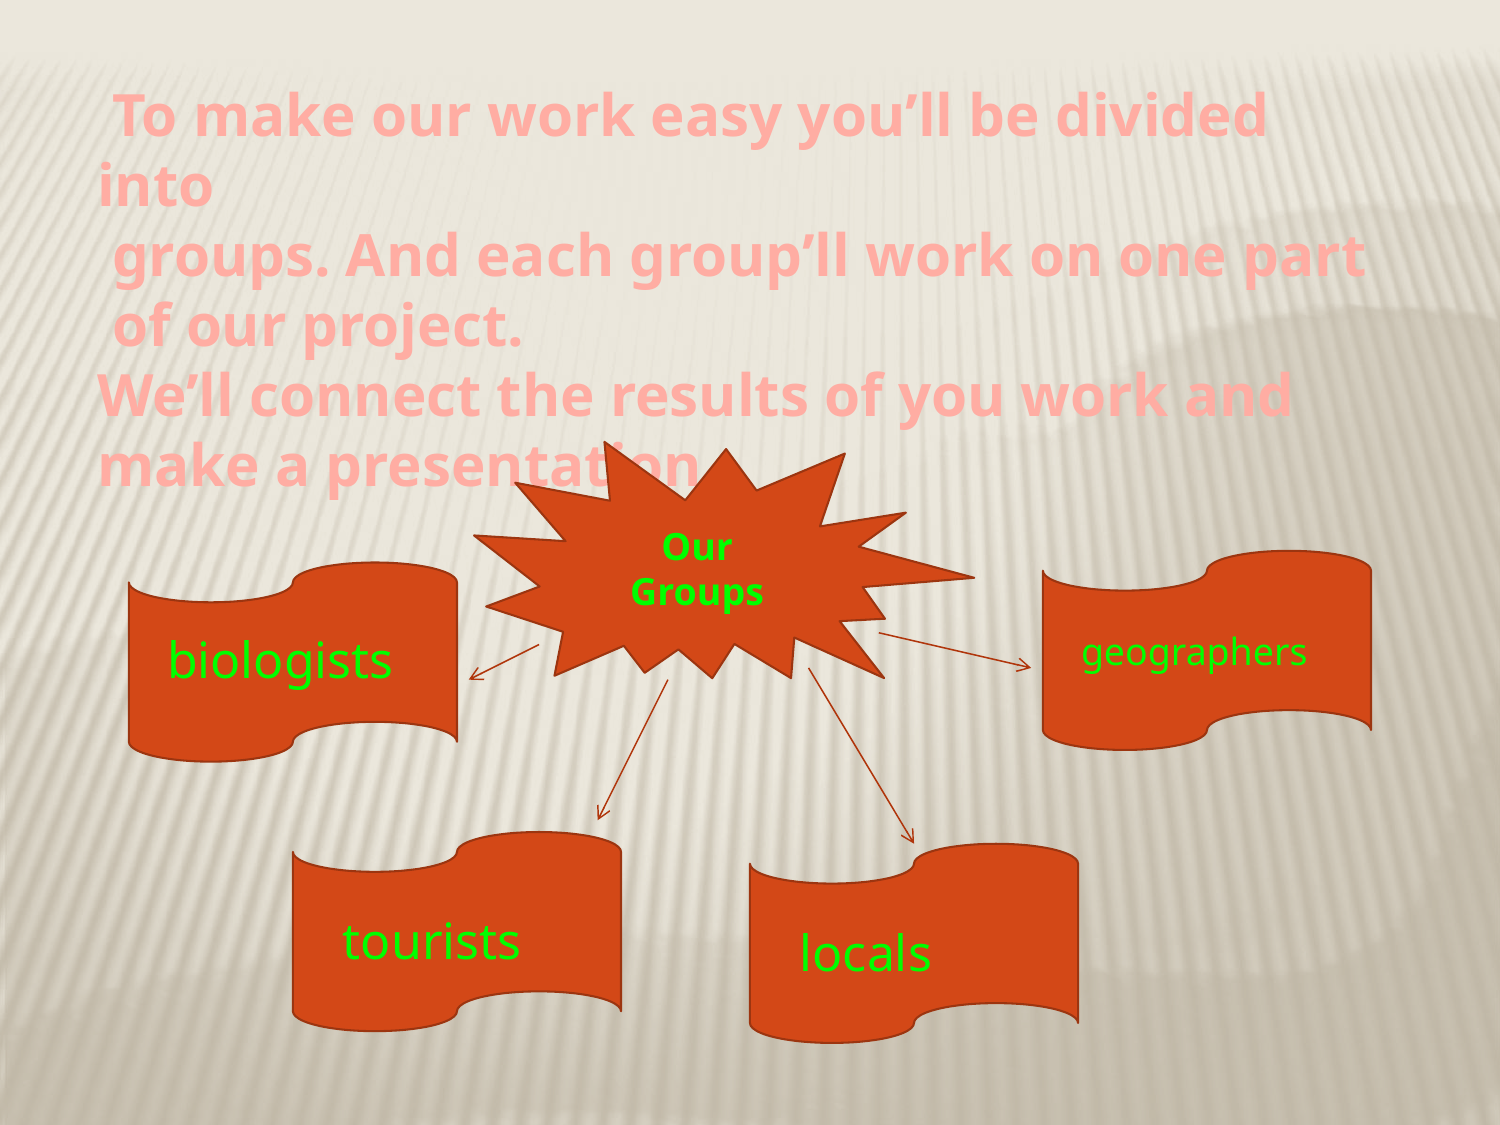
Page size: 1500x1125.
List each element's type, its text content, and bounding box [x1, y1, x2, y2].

text_box geographers [1066, 621, 1336, 681]
text_box [1041, 549, 1373, 751]
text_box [562, 714, 704, 786]
text_box [291, 830, 623, 1033]
text_box locals [785, 913, 1043, 989]
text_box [468, 644, 540, 680]
text_box biologists [152, 621, 434, 696]
text_box Our Groups [585, 515, 809, 621]
text_box To make our work easy you’ll be divided into groups. And each group’ll work on one part of our project. We’ll connect the results of you work and make a presentation. [82, 70, 1383, 506]
text_box [473, 440, 976, 680]
text_box [748, 842, 1080, 1044]
text_box [127, 561, 459, 763]
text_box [773, 702, 950, 809]
text_box tourists [328, 902, 598, 978]
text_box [878, 632, 1032, 669]
